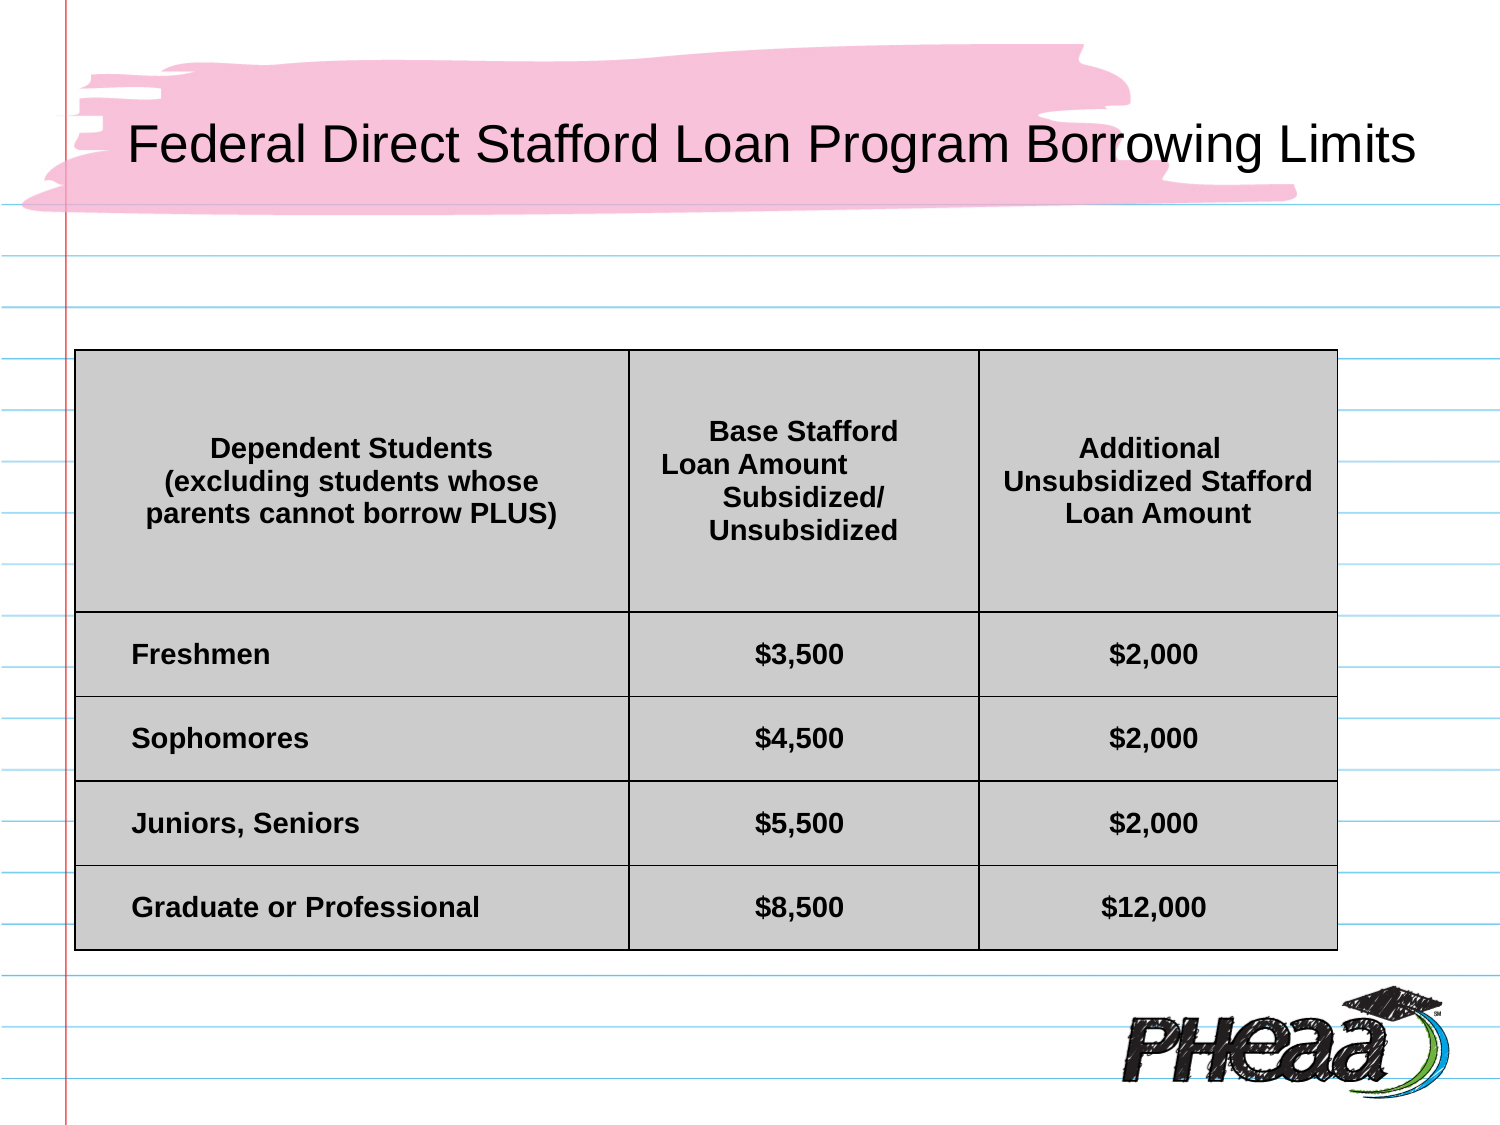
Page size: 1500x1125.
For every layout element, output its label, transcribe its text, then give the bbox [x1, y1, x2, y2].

table_cell Freshmen [76, 613, 628, 696]
list [87, 350, 1438, 1005]
table_cell $4,500 [630, 697, 978, 780]
table_cell $2,000 [980, 782, 1337, 865]
table_cell $5,500 [630, 782, 978, 865]
picture [0, 0, 1500, 1125]
table_cell $2,000 [980, 613, 1337, 696]
table_cell $12,000 [980, 866, 1337, 949]
table_cell Sophomores [76, 697, 628, 780]
table_header Additional Unsubsidized Stafford Loan Amount [980, 351, 1337, 611]
table_cell Graduate or Professional [76, 866, 628, 949]
title Federal Direct Stafford Loan Program Borrowing Limits [112, 82, 1463, 200]
table_header Base Stafford Loan Amount Subsidized/ Unsubsidized [630, 351, 978, 611]
table_cell $2,000 [980, 697, 1337, 780]
table_cell Juniors, Seniors [76, 782, 628, 865]
table_cell $3,500 [630, 613, 978, 696]
table_cell $8,500 [630, 866, 978, 949]
table_header Dependent Students (excluding students whose parents cannot borrow PLUS) [76, 351, 628, 611]
